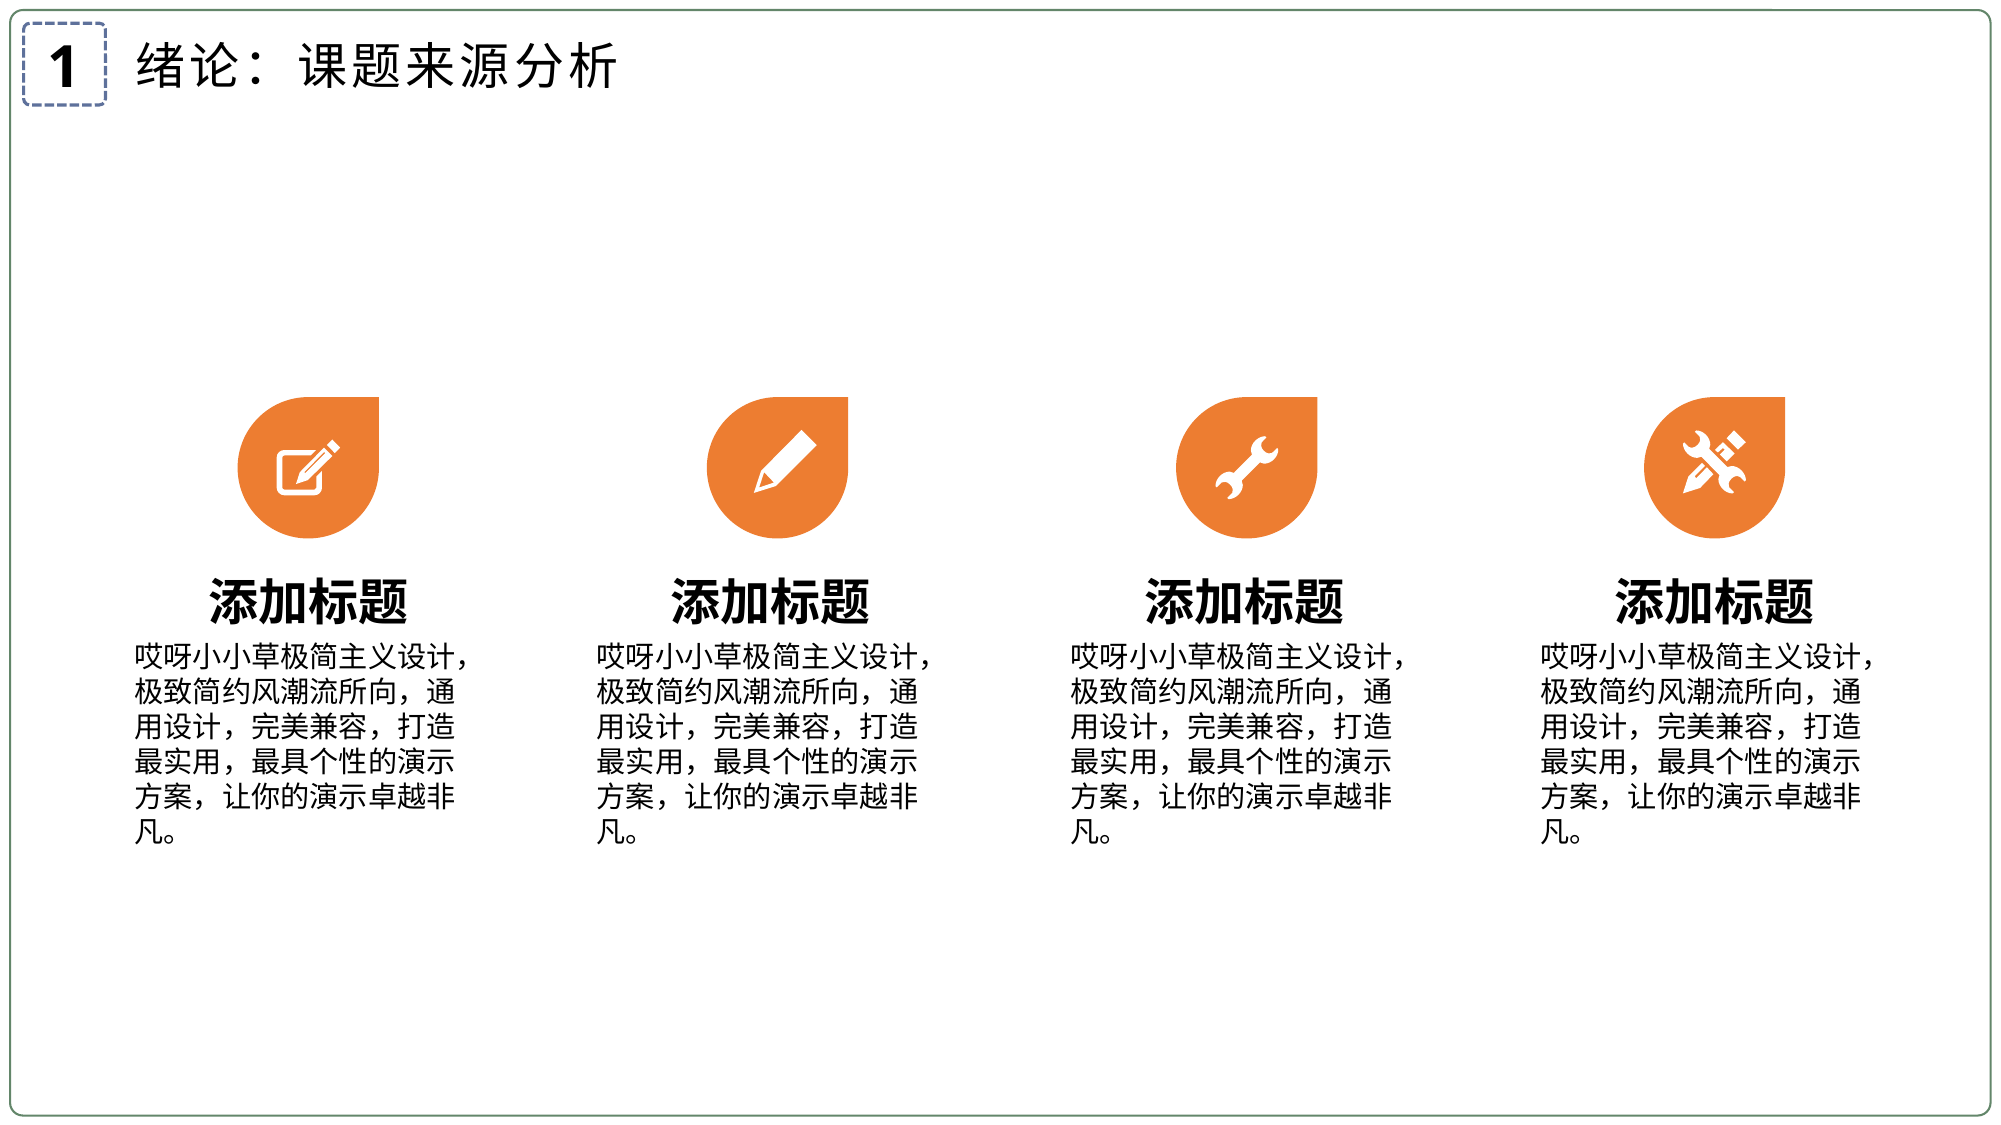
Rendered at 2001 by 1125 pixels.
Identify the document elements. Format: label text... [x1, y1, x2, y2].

text_box 哎呀小小草极简主义设计，极致简约风潮流所向，通用设计，完美兼容，打造最实用，最具个性的演示方案，让你的演示卓越非凡。 [1070, 638, 1415, 849]
text_box 绪论：课题来源分析 [106, 22, 647, 107]
text_box 哎呀小小草极简主义设计，极致简约风潮流所向，通用设计，完美兼容，打造最实用，最具个性的演示方案，让你的演示卓越非凡。 [596, 638, 941, 849]
text_box 哎呀小小草极简主义设计，极致简约风潮流所向，通用设计，完美兼容，打造最实用，最具个性的演示方案，让你的演示卓越非凡。 [134, 638, 479, 849]
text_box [1176, 397, 1318, 539]
text_box [9, 8, 1992, 1117]
text_box 哎呀小小草极简主义设计，极致简约风潮流所向，通用设计，完美兼容，打造最实用，最具个性的演示方案，让你的演示卓越非凡。 [1540, 638, 1885, 849]
text_box 1 [22, 22, 107, 107]
text_box 添加标题 [1133, 570, 1357, 631]
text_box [706, 397, 849, 539]
text_box 添加标题 [196, 570, 420, 631]
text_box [1644, 397, 1786, 539]
text_box 添加标题 [659, 570, 883, 631]
text_box 添加标题 [1602, 570, 1826, 631]
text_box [237, 397, 379, 539]
